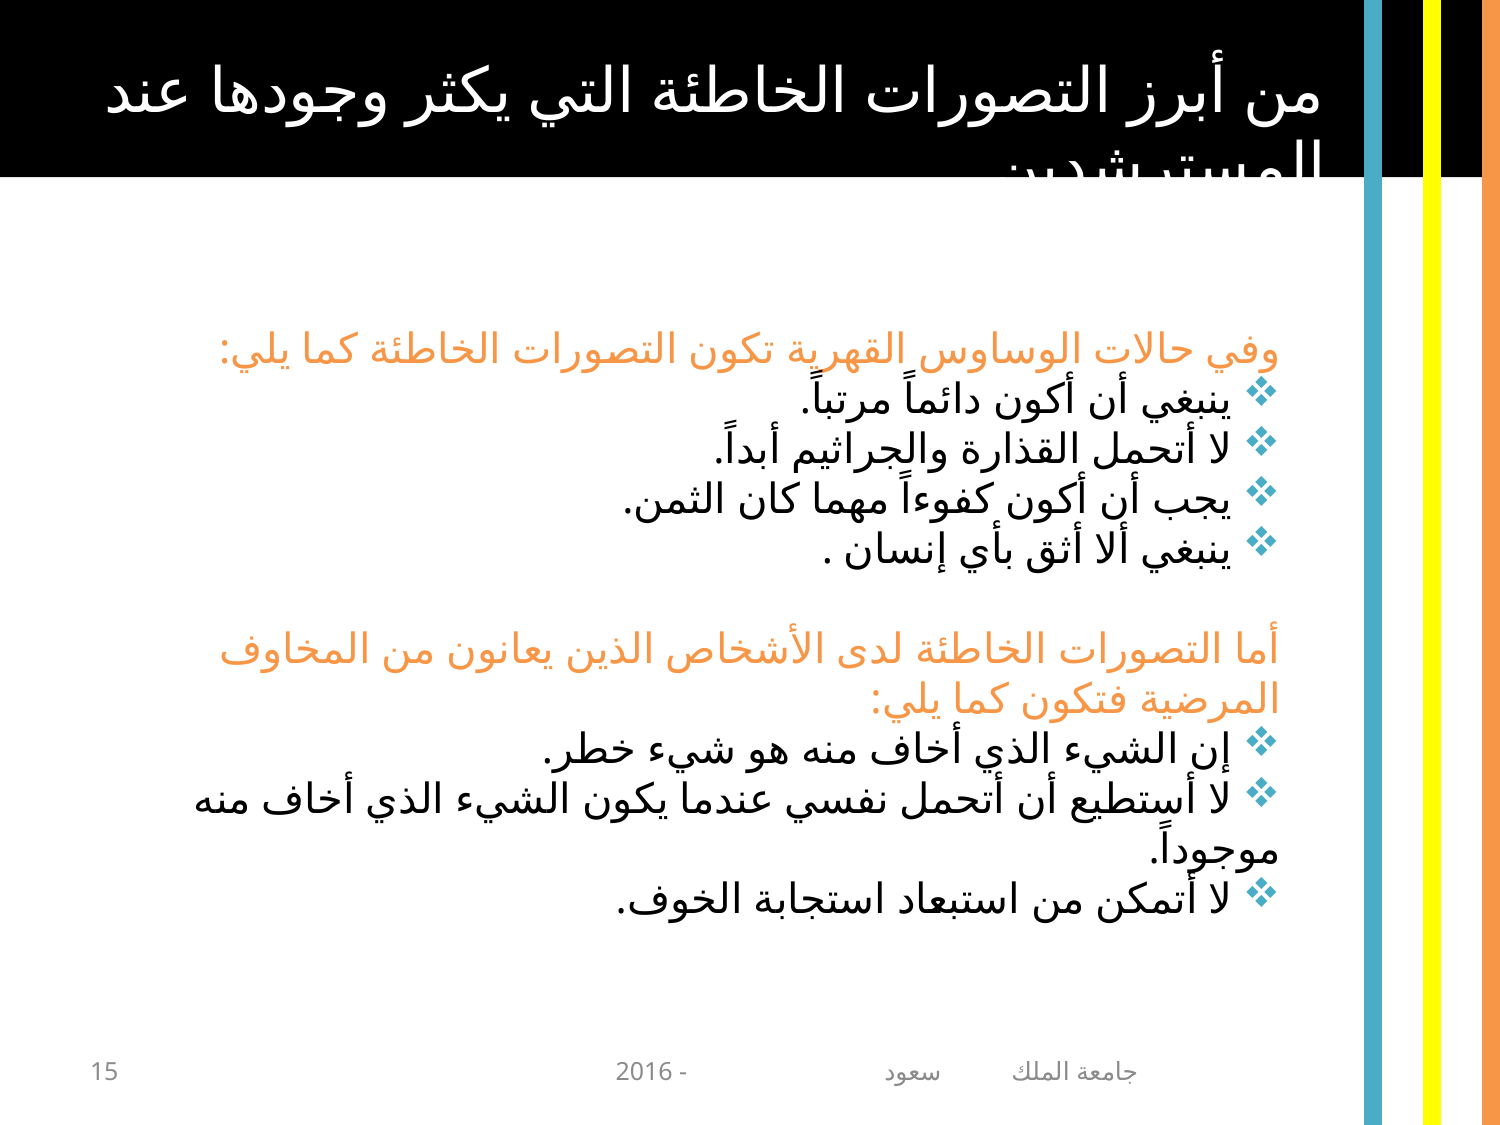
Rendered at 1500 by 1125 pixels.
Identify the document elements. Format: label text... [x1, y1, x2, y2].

text_box وفي حالات الوساوس القهرية تكون التصورات الخاطئة كما يلي: ينبغي أن أكون دائماً مرتباً. لا أتحمل القذارة والجراثيم أبداً. يجب أن أكون كفوءاً مهما كان الثمن. ينبغي ألا أثق بأي إنسان . أما التصورات الخاطئة لدى الأشخاص الذين يعانون من المخاوف المرضية فتكون كما يلي: إن الشيء الذي أخاف منه هو شيء خطر. لا أستطيع أن أتحمل نفسي عندما يكون الشيء الذي أخاف منه موجوداً. لا أتمكن من استبعاد استجابة الخوف. [135, 314, 1315, 917]
text_box [1443, 0, 1480, 179]
text_box [1384, 0, 1421, 179]
slide_number 15 [75, 1042, 425, 1103]
text_box [0, 0, 1362, 179]
text_box من أبرز التصورات الخاطئة التي يكثر وجودها عند المسترشدين [0, 42, 1341, 208]
text_box [1421, 0, 1443, 1125]
text_box [1362, 0, 1384, 1125]
text_box [1480, 0, 1500, 1125]
footer جامعة الملك سعود - 2016 [512, 1042, 988, 1103]
